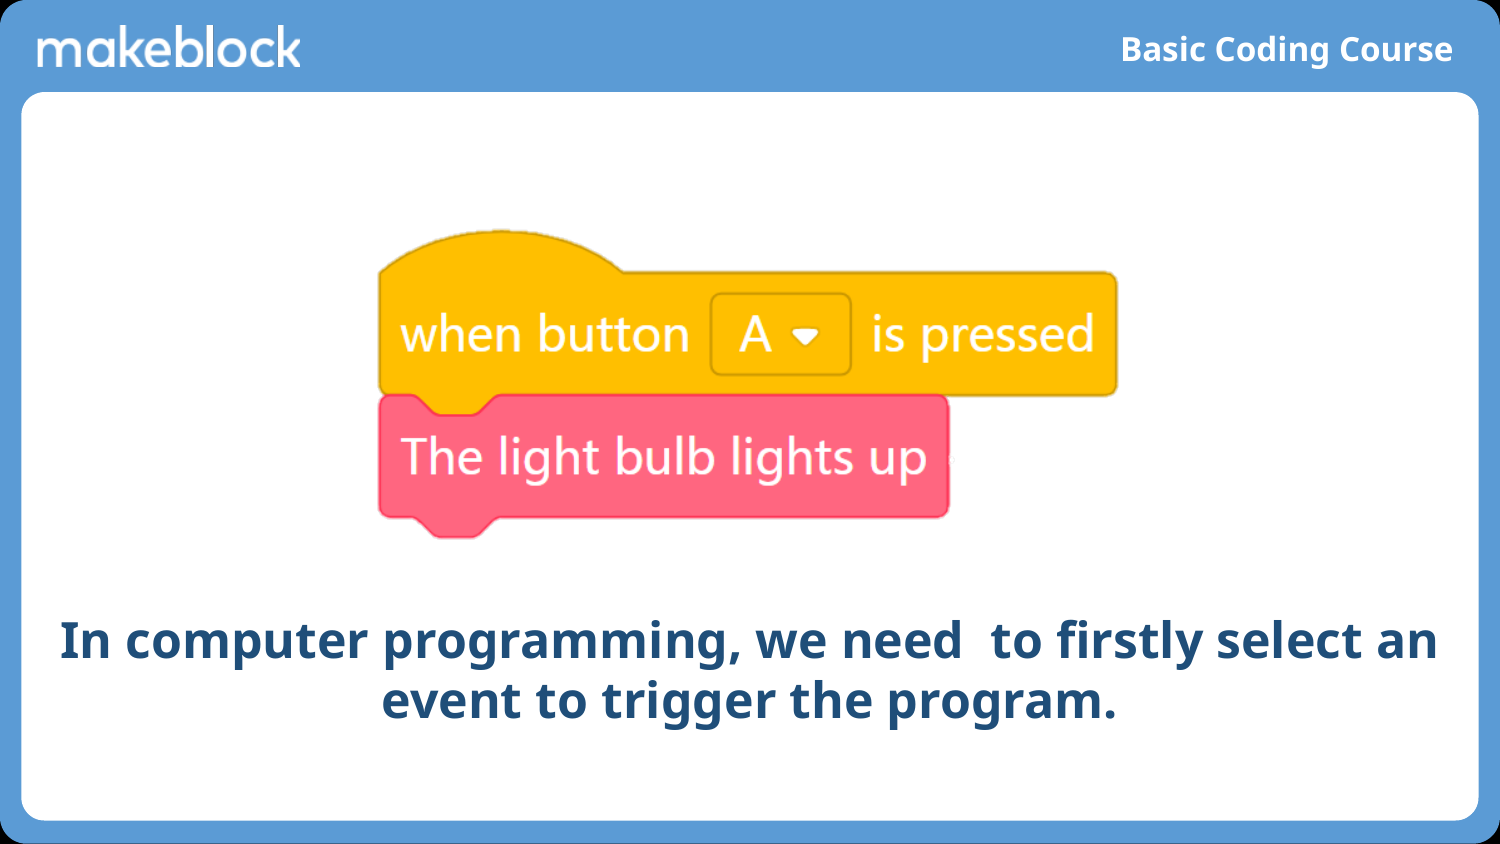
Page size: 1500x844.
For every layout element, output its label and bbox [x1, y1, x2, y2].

text_box [0, 0, 1500, 844]
picture [366, 215, 1134, 546]
